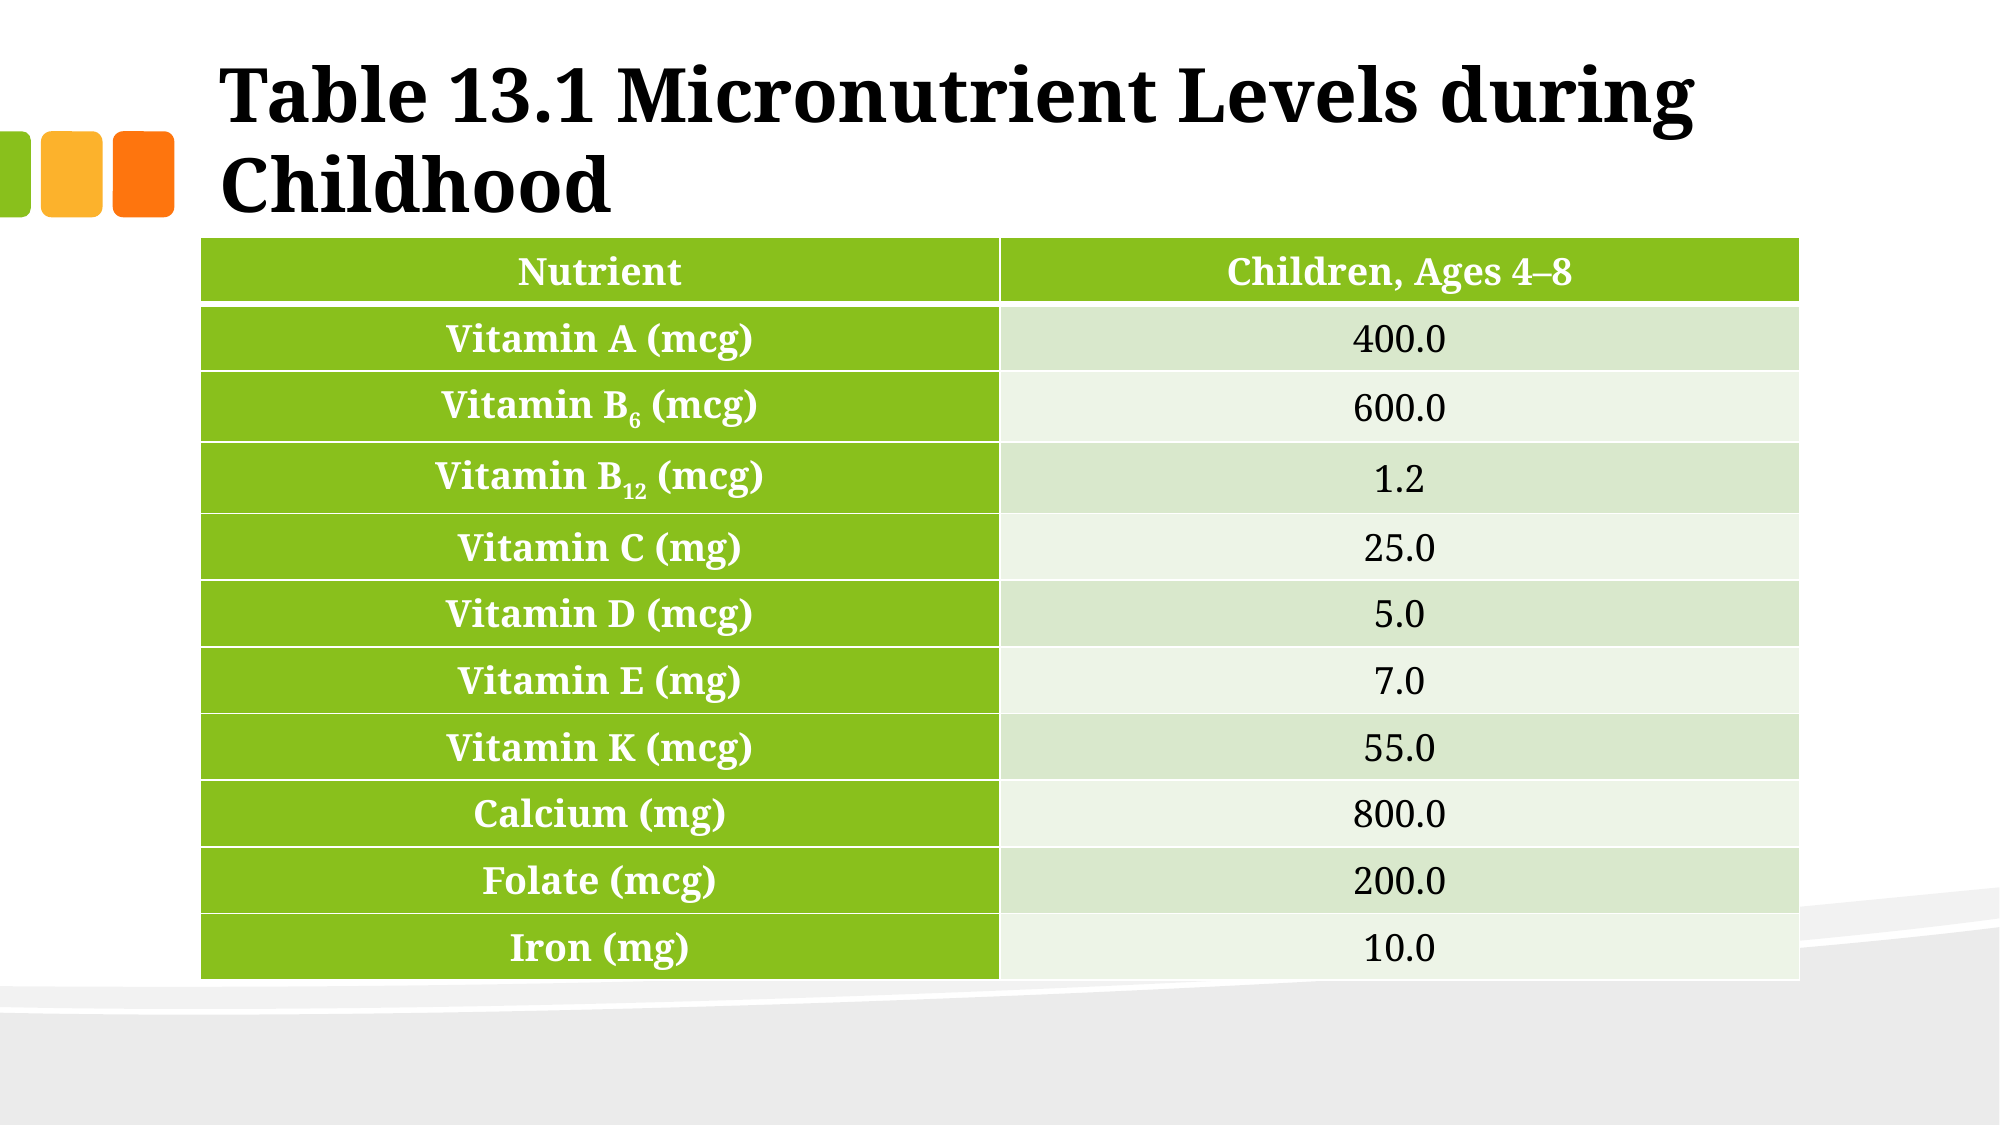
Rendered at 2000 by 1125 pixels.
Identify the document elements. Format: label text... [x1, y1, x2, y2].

title Table 13.1 Micronutrient Levels during Childhood [199, 24, 1800, 237]
table_cell 800.0 [1001, 781, 1799, 846]
table_cell Vitamin B6 (mcg) [201, 372, 999, 441]
table_cell 200.0 [1001, 848, 1799, 913]
table_cell Vitamin K (mcg) [201, 714, 999, 779]
table_cell Vitamin A (mcg) [201, 307, 999, 370]
table_cell 400.0 [1001, 307, 1799, 370]
table_cell 10.0 [1001, 914, 1799, 979]
table_cell Vitamin B12 (mcg) [201, 443, 999, 513]
table_cell 25.0 [1001, 514, 1799, 579]
table_cell Iron (mg) [201, 914, 999, 979]
table_cell Vitamin E (mg) [201, 648, 999, 713]
table_cell Vitamin C (mg) [201, 514, 999, 579]
table_cell Folate (mcg) [201, 848, 999, 913]
table_cell 600.0 [1001, 372, 1799, 441]
table_cell 55.0 [1001, 714, 1799, 779]
table_cell Calcium (mg) [201, 781, 999, 846]
table_cell 7.0 [1001, 648, 1799, 713]
table_cell Vitamin D (mcg) [201, 581, 999, 646]
table_header Children, Ages 4–8 [1001, 238, 1799, 301]
table_cell 5.0 [1001, 581, 1799, 646]
table_cell 1.2 [1001, 443, 1799, 513]
table_header Nutrient [201, 238, 999, 301]
